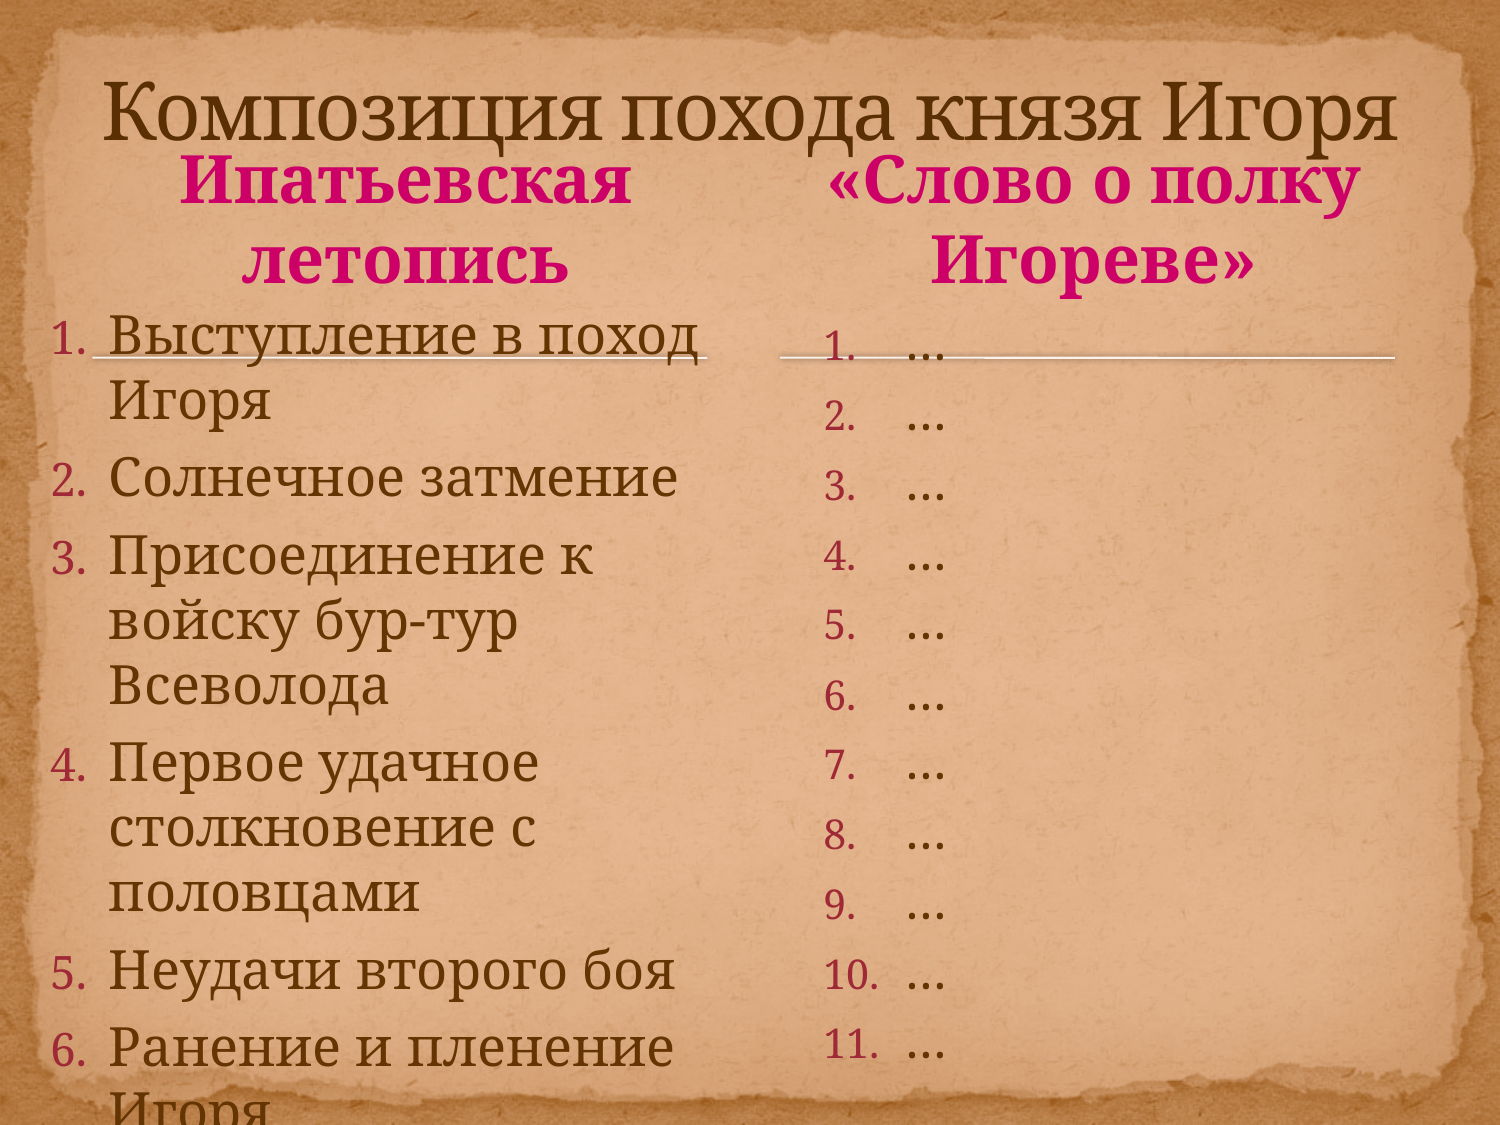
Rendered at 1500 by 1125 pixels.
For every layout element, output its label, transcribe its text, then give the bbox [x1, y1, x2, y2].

title Композиция похода князя Игоря [74, 25, 1425, 165]
list Выступление в поход Игоря Солнечное затмение Присоединение к войску бур-тур Всеволода Первое удачное столкновение с половцами Неудачи второго боя Ранение и пленение Игоря Набеги половцев на Русь Побег Игоря из плена [35, 292, 797, 1125]
list «Слово о полку Игореве» [760, 150, 1427, 307]
list Ипатьевская летопись [73, 150, 740, 292]
list … … … … … … … … … … … [808, 307, 1426, 1079]
